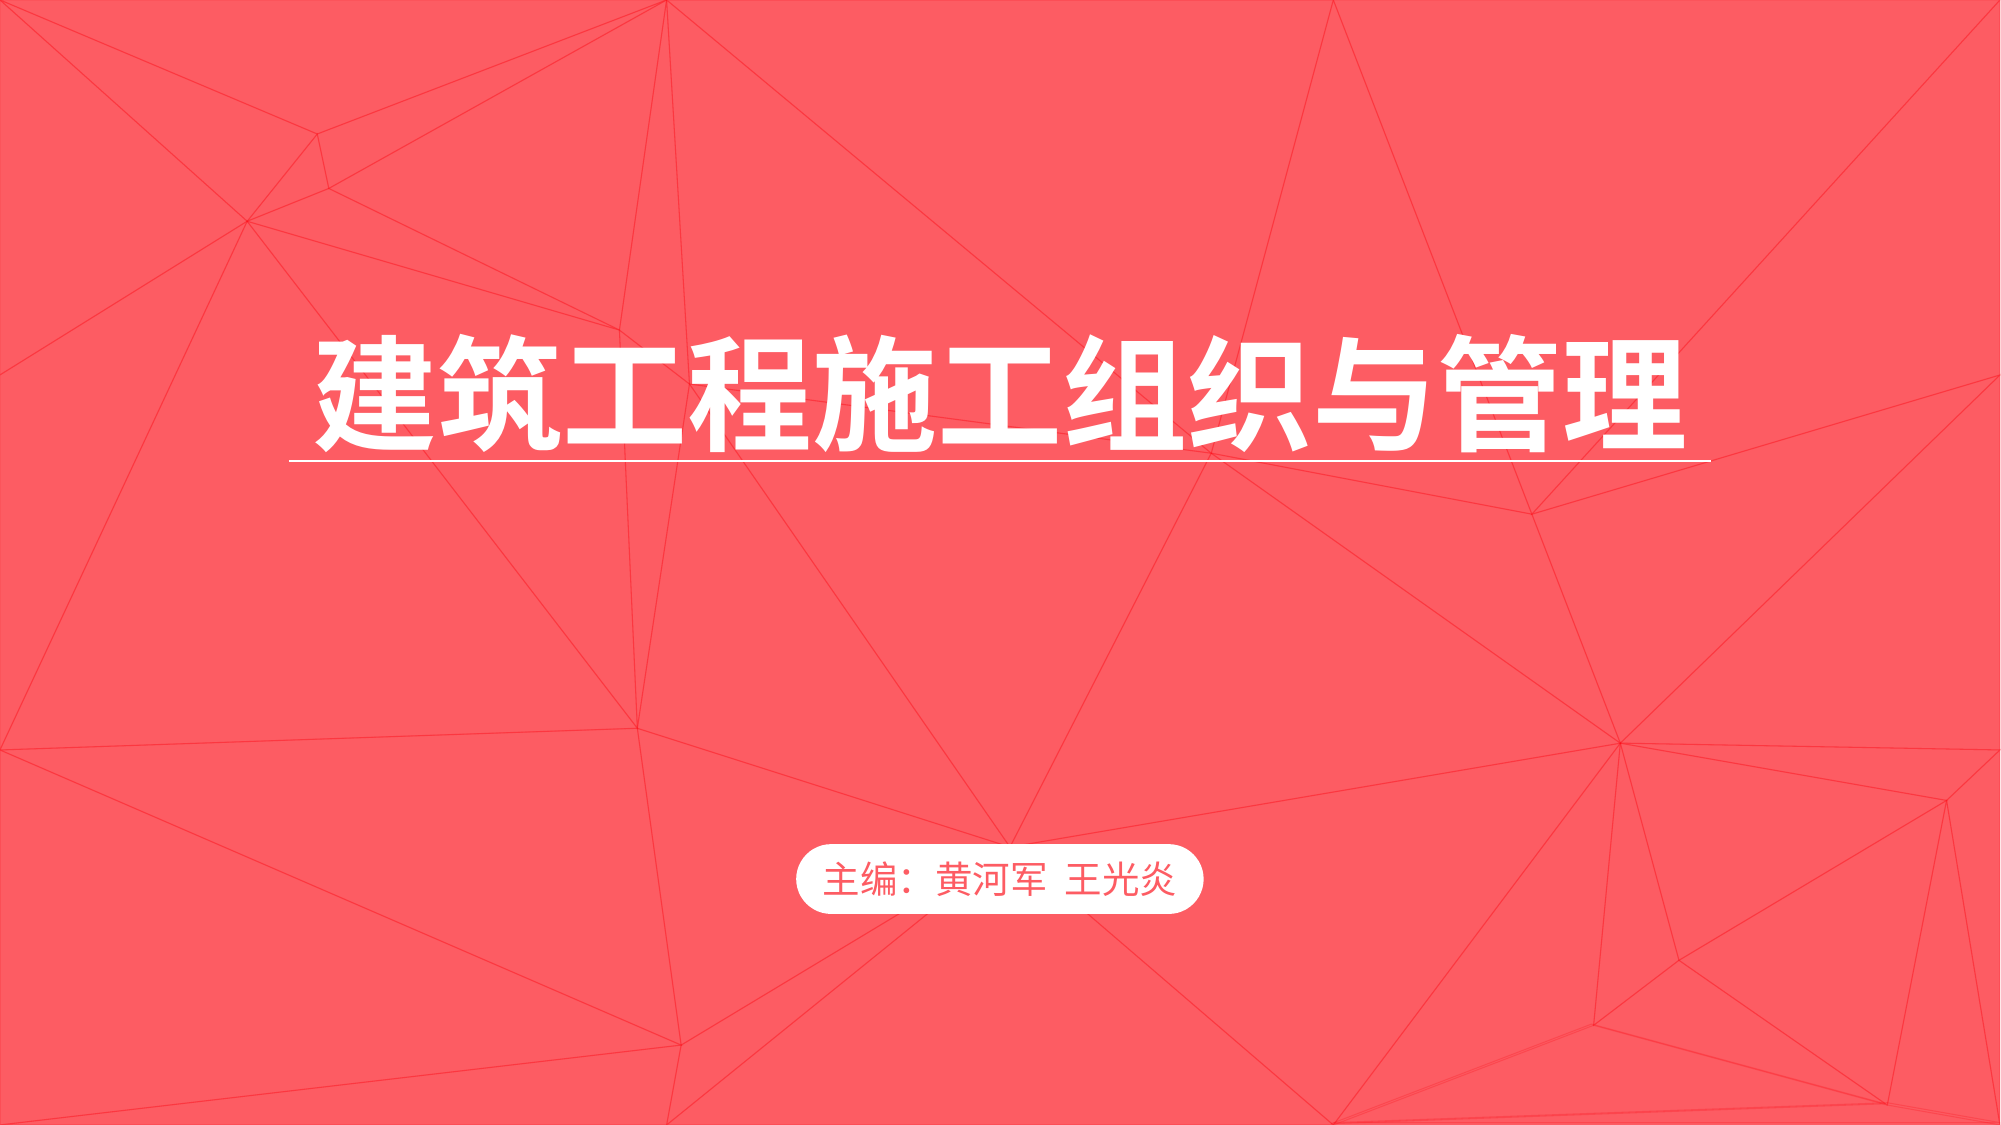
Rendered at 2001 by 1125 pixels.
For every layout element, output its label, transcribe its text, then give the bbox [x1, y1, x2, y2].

list 建筑工程施工组织与管理 [184, 308, 1816, 476]
list 主编：黄河军 王光炎 [741, 853, 1259, 910]
